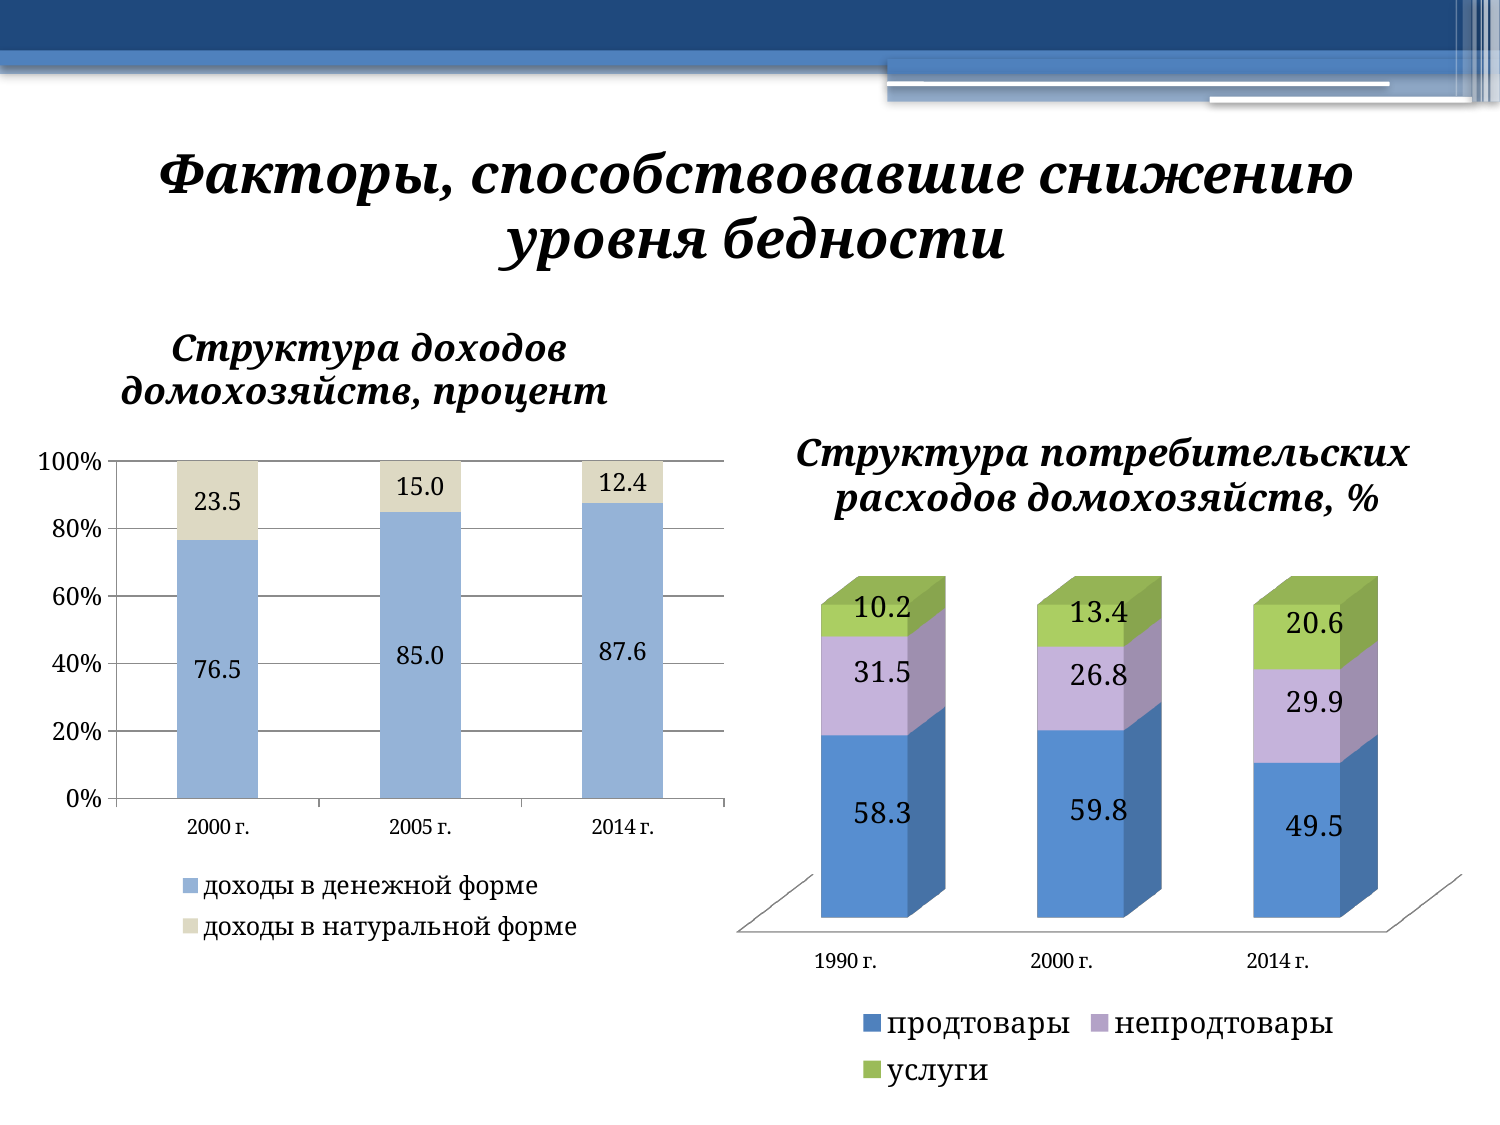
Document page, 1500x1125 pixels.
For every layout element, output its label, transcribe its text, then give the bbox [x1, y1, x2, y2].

chart [23, 433, 1484, 1097]
title Структура доходов домохозяйств, процент [70, 316, 668, 421]
text_box Факторы, способствовавшие снижению уровня бедности [81, 152, 1432, 270]
text_box Структура потребительских расходов домохозяйств, % [726, 421, 1489, 539]
